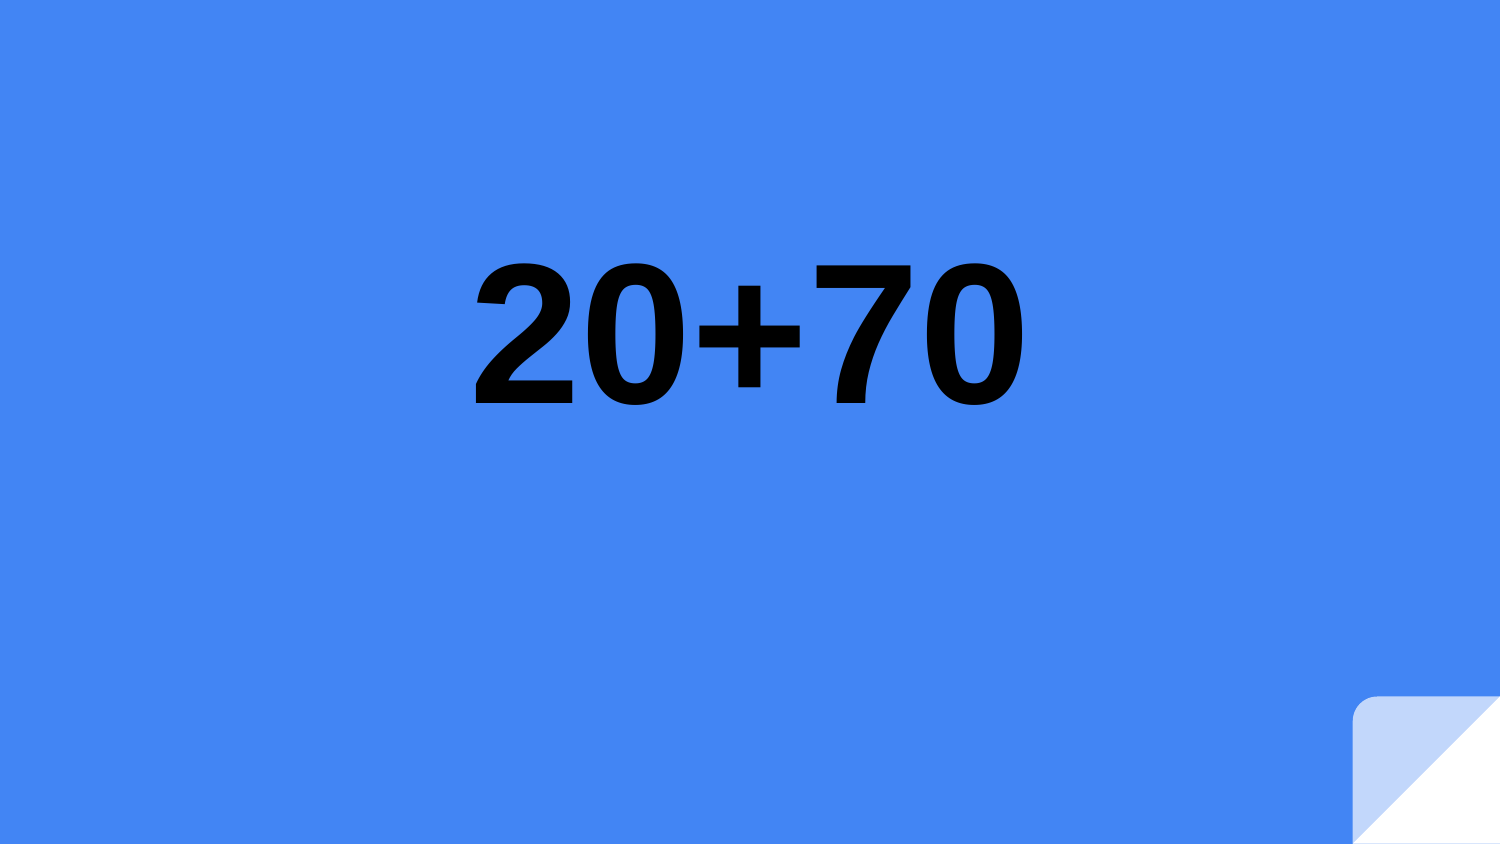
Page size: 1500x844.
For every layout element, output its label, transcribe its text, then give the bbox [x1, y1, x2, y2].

title 20+70 [51, 207, 1449, 459]
